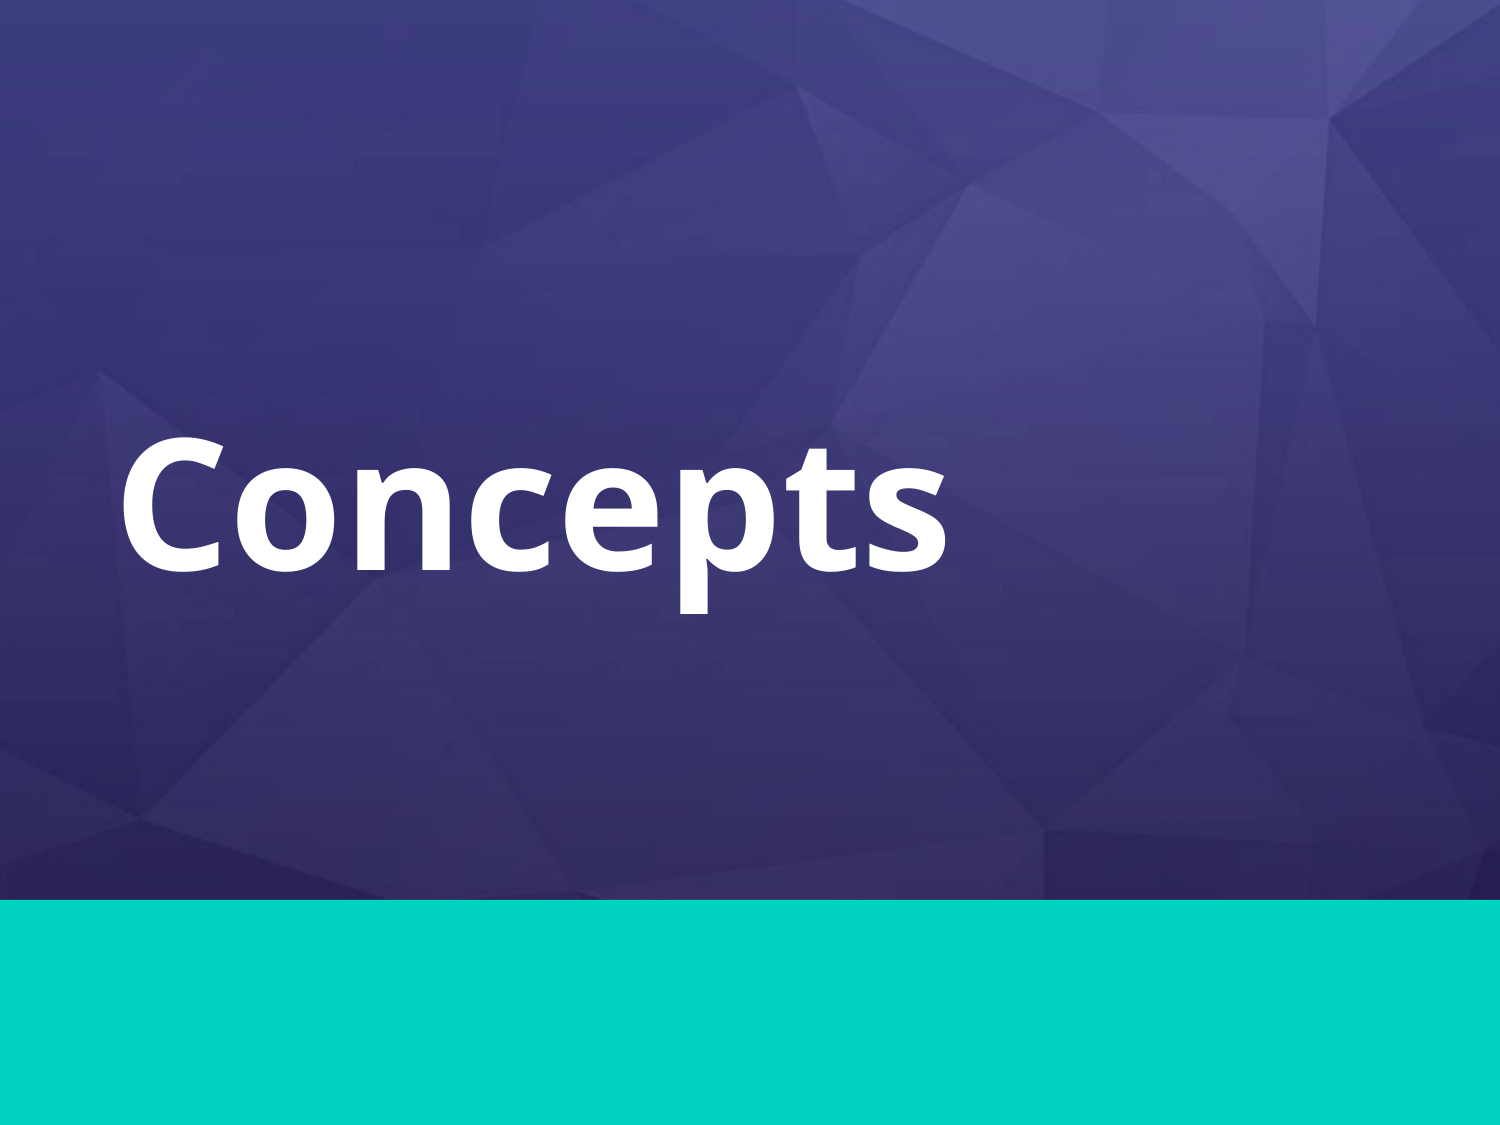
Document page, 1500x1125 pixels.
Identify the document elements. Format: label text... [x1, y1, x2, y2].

list Concepts [98, 404, 1152, 657]
picture [0, 0, 1500, 899]
